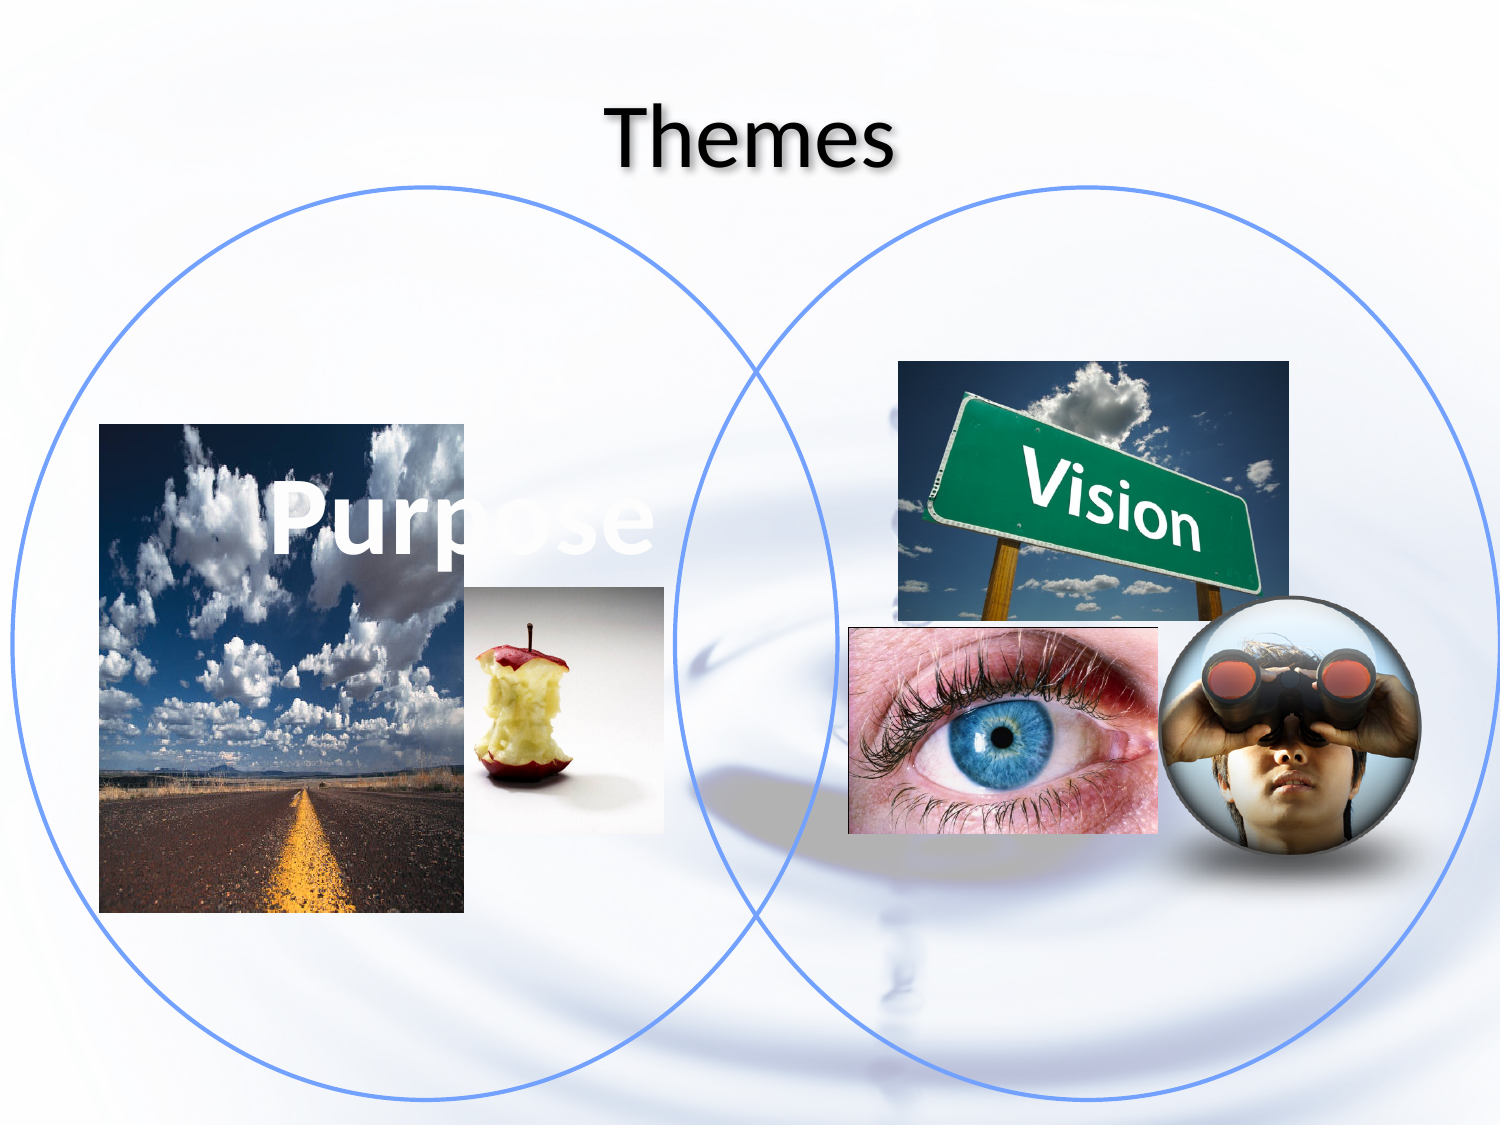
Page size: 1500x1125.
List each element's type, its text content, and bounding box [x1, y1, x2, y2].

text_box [674, 187, 1500, 1101]
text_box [12, 187, 672, 1101]
title Themes [75, 37, 1425, 185]
